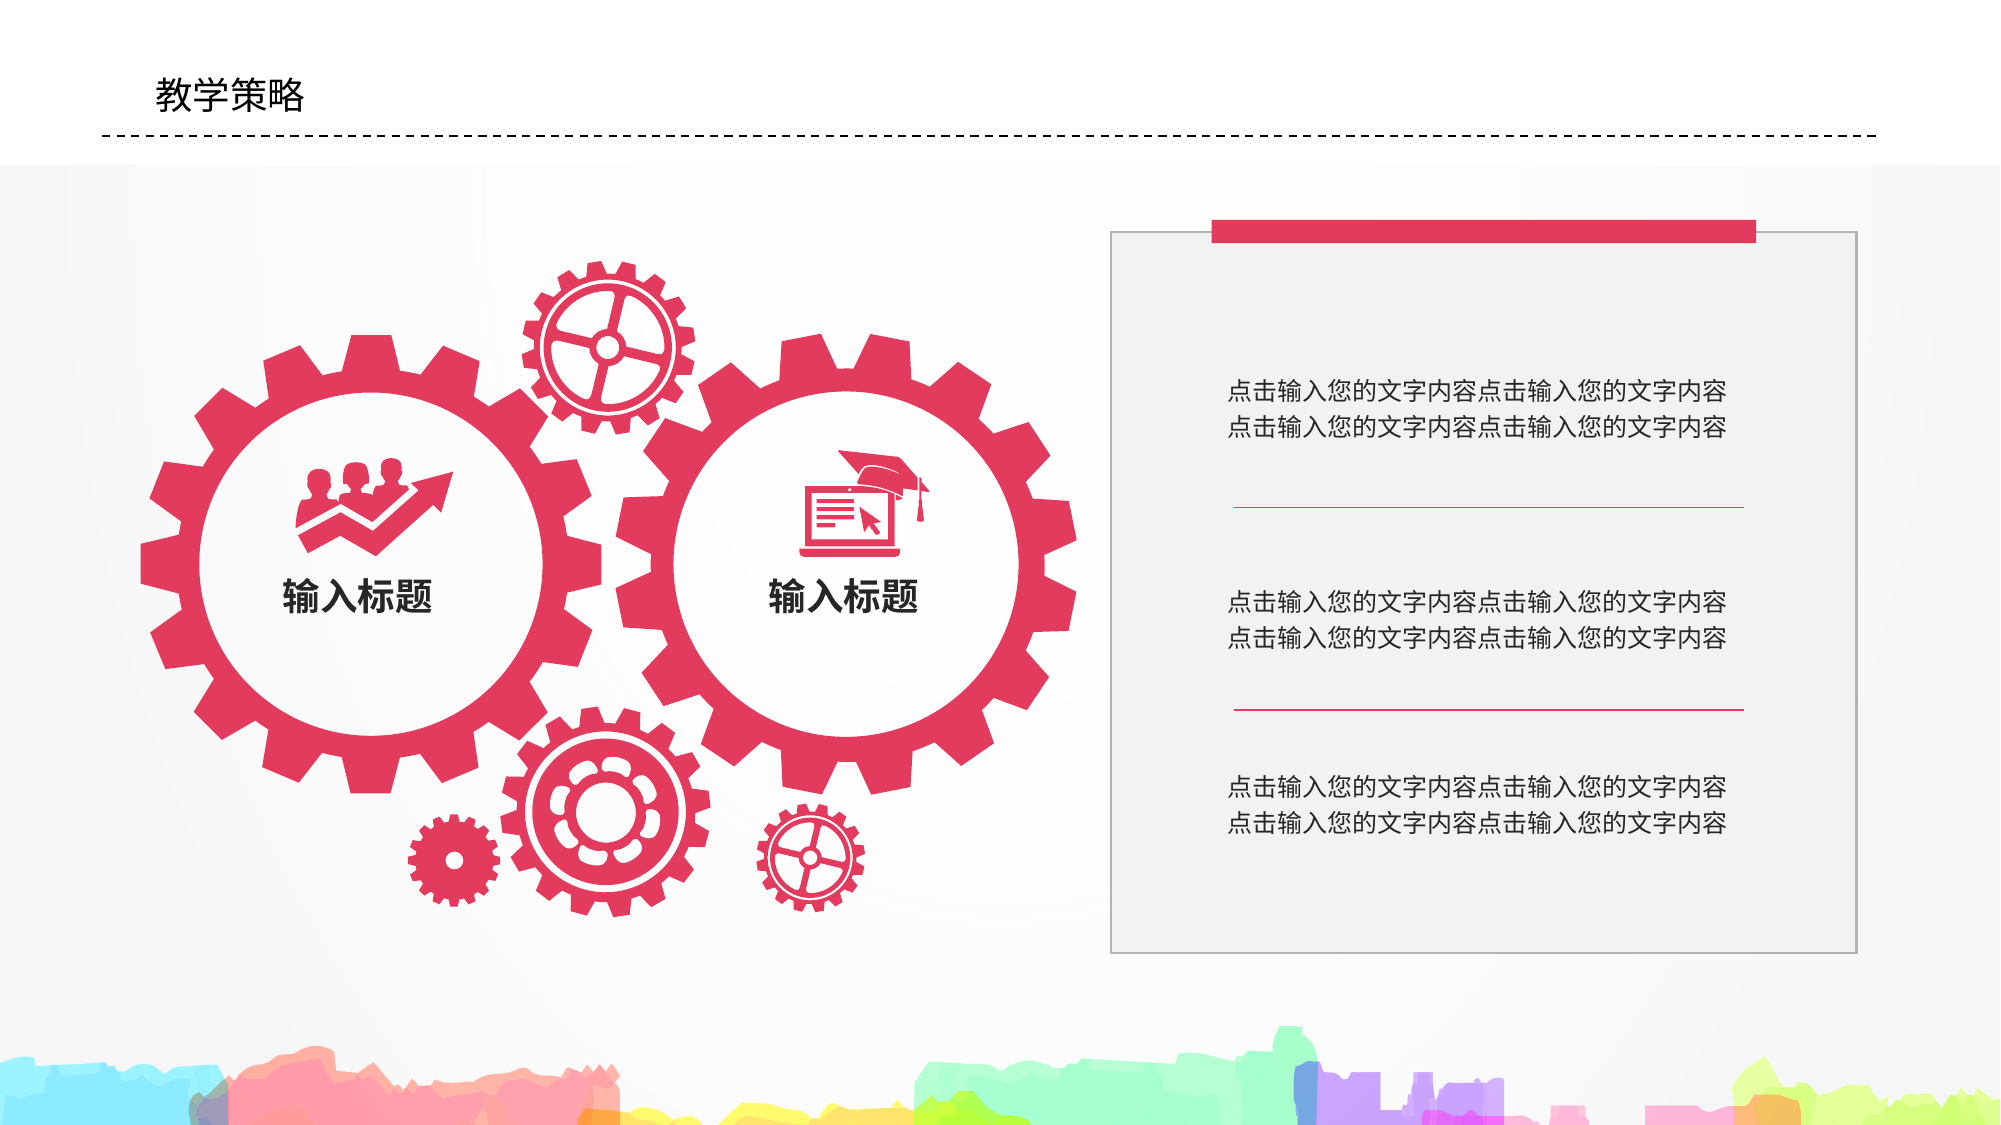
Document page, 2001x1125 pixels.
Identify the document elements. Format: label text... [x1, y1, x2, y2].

picture [0, 0, 2000, 1125]
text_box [142, 219, 1857, 954]
text_box 教学策略 [140, 64, 321, 125]
